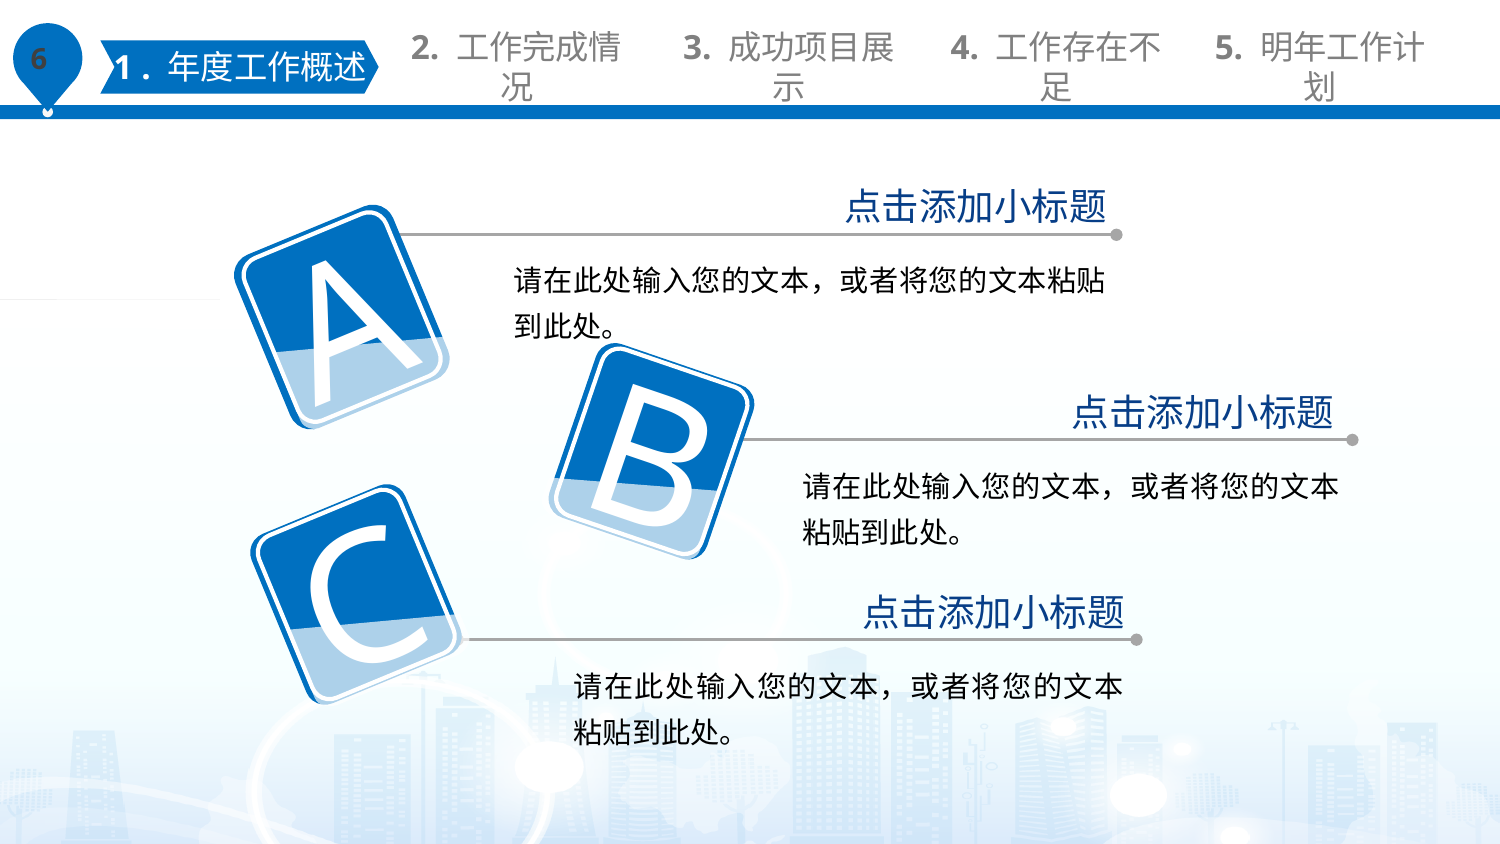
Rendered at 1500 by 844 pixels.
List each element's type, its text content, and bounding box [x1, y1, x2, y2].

text_box [98, 38, 370, 46]
text_box [98, 87, 371, 96]
text_box 点击添加小标题 [766, 185, 1107, 234]
text_box 1 . 年度工作概述 [100, 46, 380, 87]
text_box 2. 工作完成情况 [401, 26, 632, 107]
picture [0, 0, 1500, 105]
text_box 请在此处输入您的文本，或者将您的文本粘贴到此处。 [802, 458, 1340, 550]
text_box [272, 502, 464, 687]
text_box [0, 120, 1500, 844]
text_box 请在此处输入您的文本，或者将您的文本粘贴到此处。 [573, 658, 1124, 749]
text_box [545, 359, 735, 544]
text_box 点击添加小标题 [994, 392, 1335, 439]
text_box 请在此处输入您的文本，或者将您的文本粘贴到此处。 [513, 252, 1107, 343]
text_box 3. 成功项目展示 [673, 26, 905, 107]
text_box 4. 工作存在不足 [941, 26, 1172, 107]
text_box 点击添加小标题 [784, 591, 1125, 638]
text_box 5. 明年工作计划 [1205, 26, 1436, 107]
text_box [258, 225, 450, 409]
